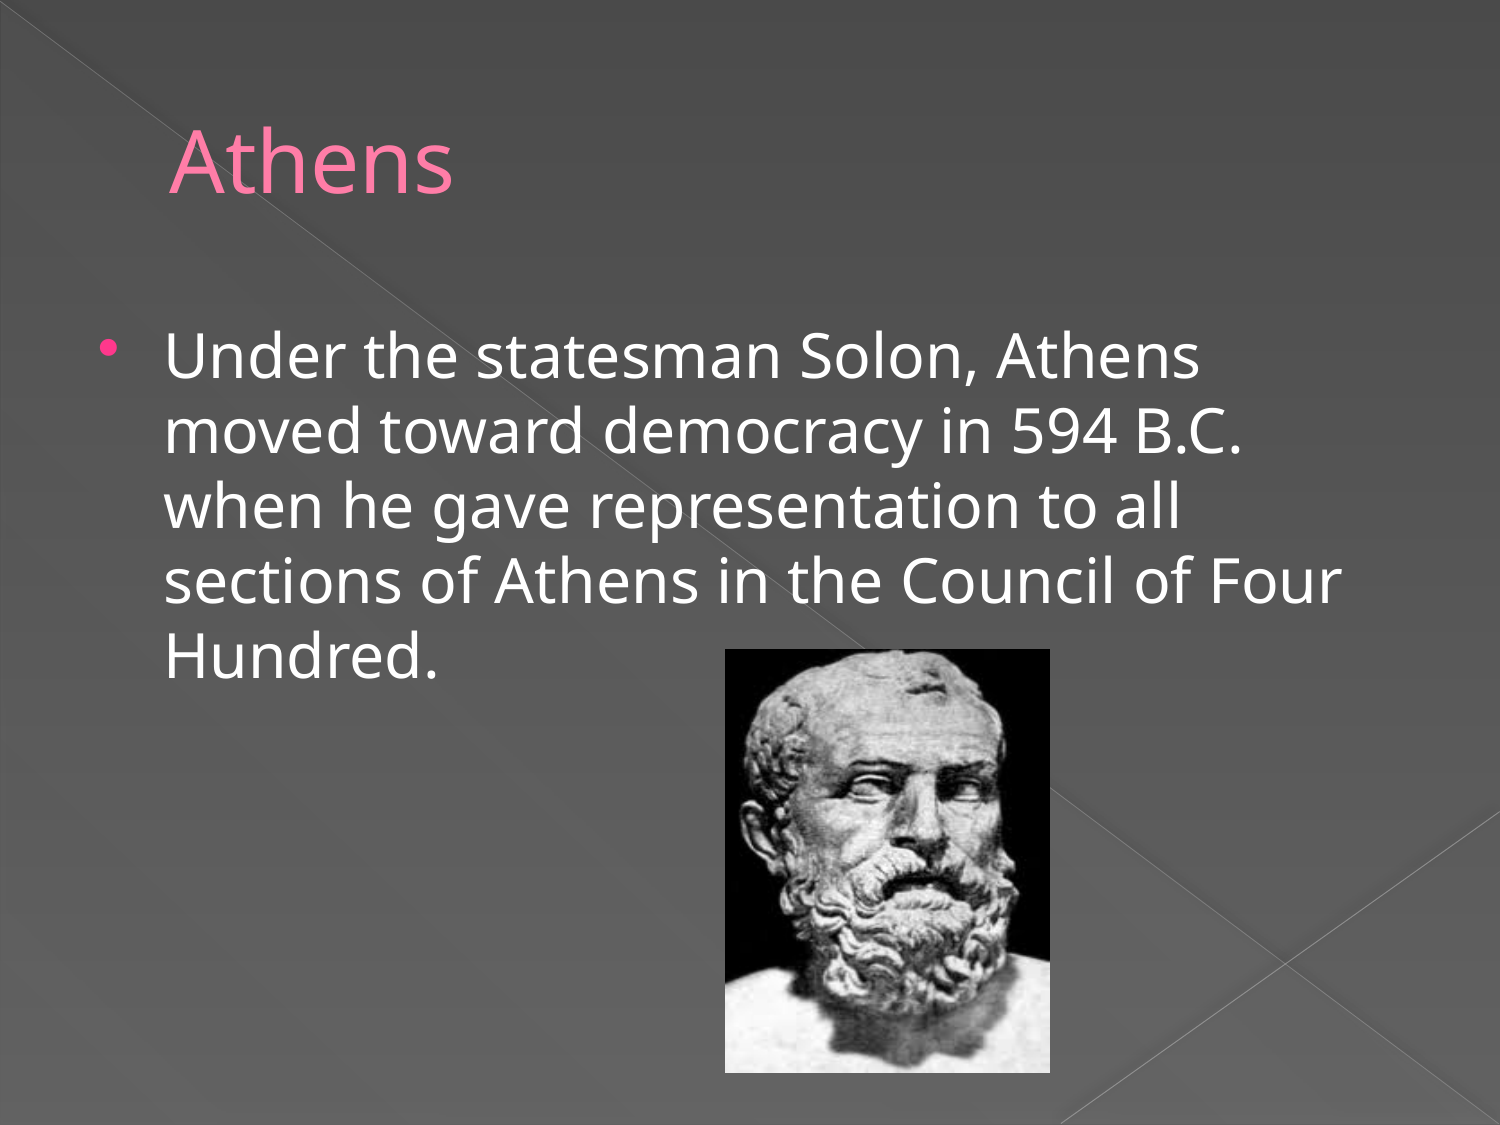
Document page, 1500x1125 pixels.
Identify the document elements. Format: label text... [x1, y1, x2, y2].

list Under the statesman Solon, Athens moved toward democracy in 594 B.C. when he gave representation to all sections of Athens in the Council of Four Hundred. [75, 308, 1425, 1059]
picture [724, 649, 1051, 1073]
title Athens [75, 43, 1425, 274]
